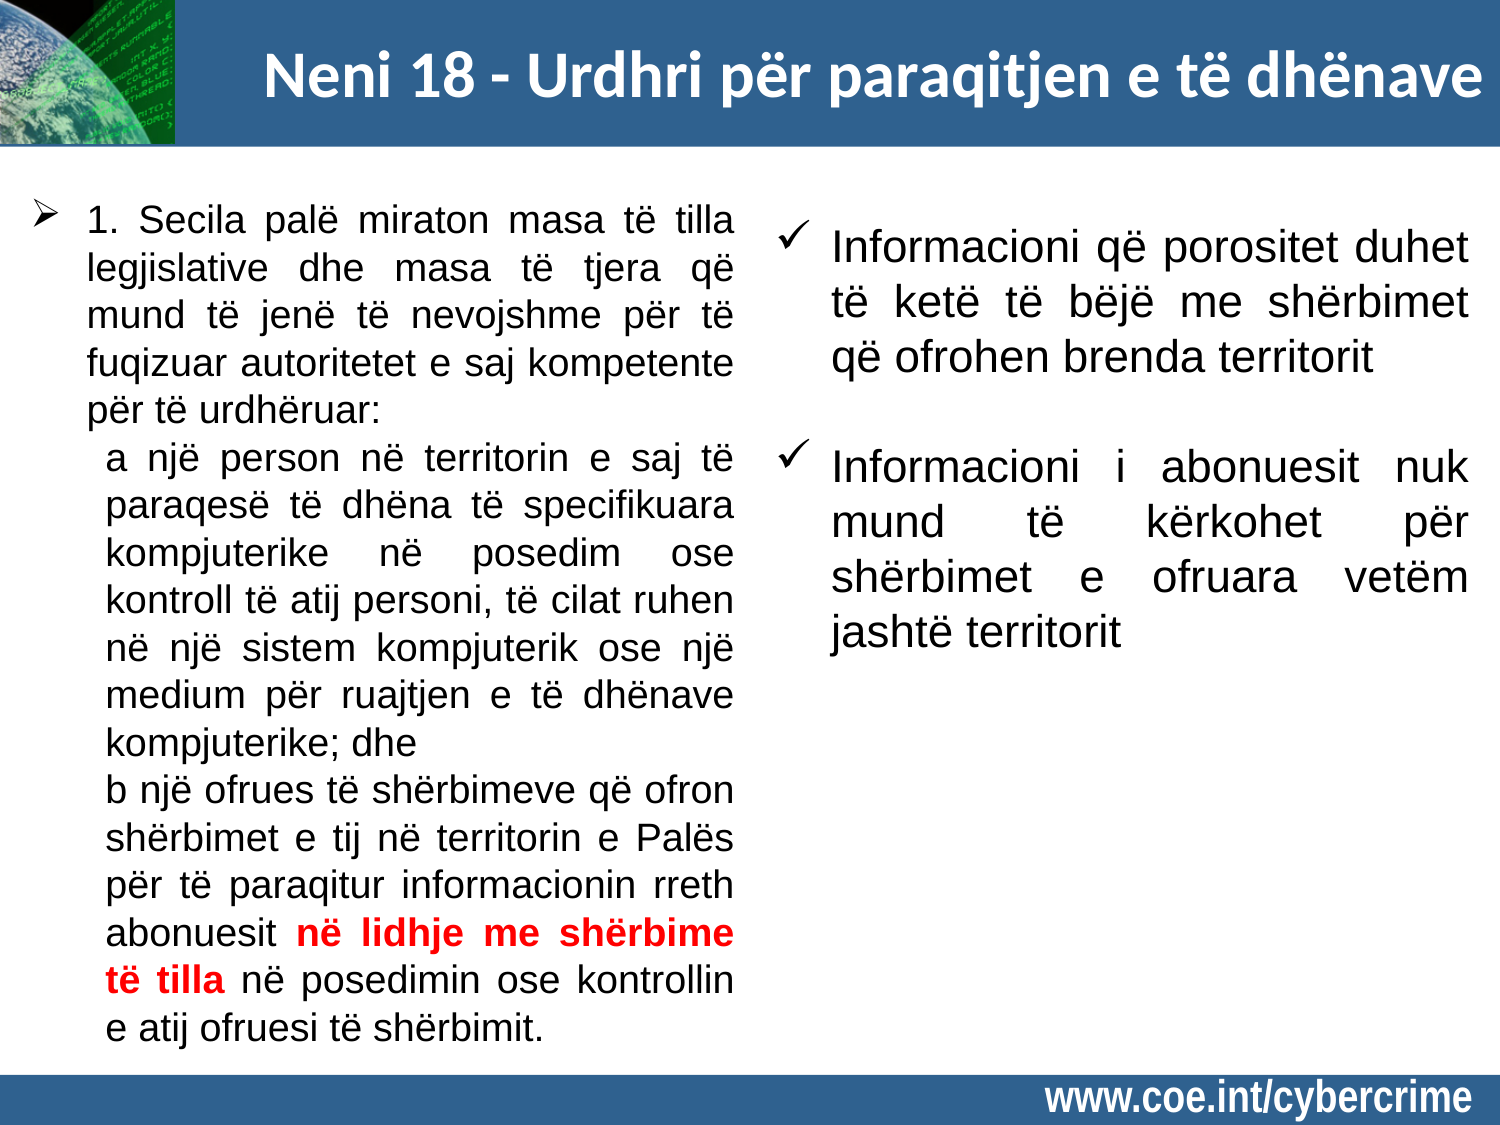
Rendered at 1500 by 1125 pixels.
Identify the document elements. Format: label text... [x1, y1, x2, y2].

text_box www.coe.int/cybercrime [1030, 1059, 1500, 1125]
text_box Neni 18 - Urdhri për paraqitjen e të dhënave [177, 0, 1500, 149]
text_box [0, 1073, 1030, 1125]
text_box 1. Secila palë miraton masa të tilla legjislative dhe masa të tjera që mund të jenë të nevojshme për të fuqizuar autoritetet e saj kompetente për të urdhëruar: a një person në territorin e saj të paraqesë të dhëna të specifikuara kompjuterike në posedim ose kontroll të atij personi, të cilat ruhen në një sistem kompjuterik ose një medium për ruajtjen e të dhënave kompjuterike; dhe b një ofrues të shërbimeve që ofron shërbimet e tij në territorin e Palës për të paraqitur informacionin rreth abonuesit në lidhje me shërbime të tilla në posedimin ose kontrollin e atij ofruesi të shërbimit. [15, 186, 750, 1057]
text_box Informacioni që porositet duhet të ketë të bëjë me shërbimet që ofrohen brenda territorit Informacioni i abonuesit nuk mund të kërkohet për shërbimet e ofruara vetëm jashtë territorit [759, 209, 1485, 664]
picture [0, 0, 175, 144]
